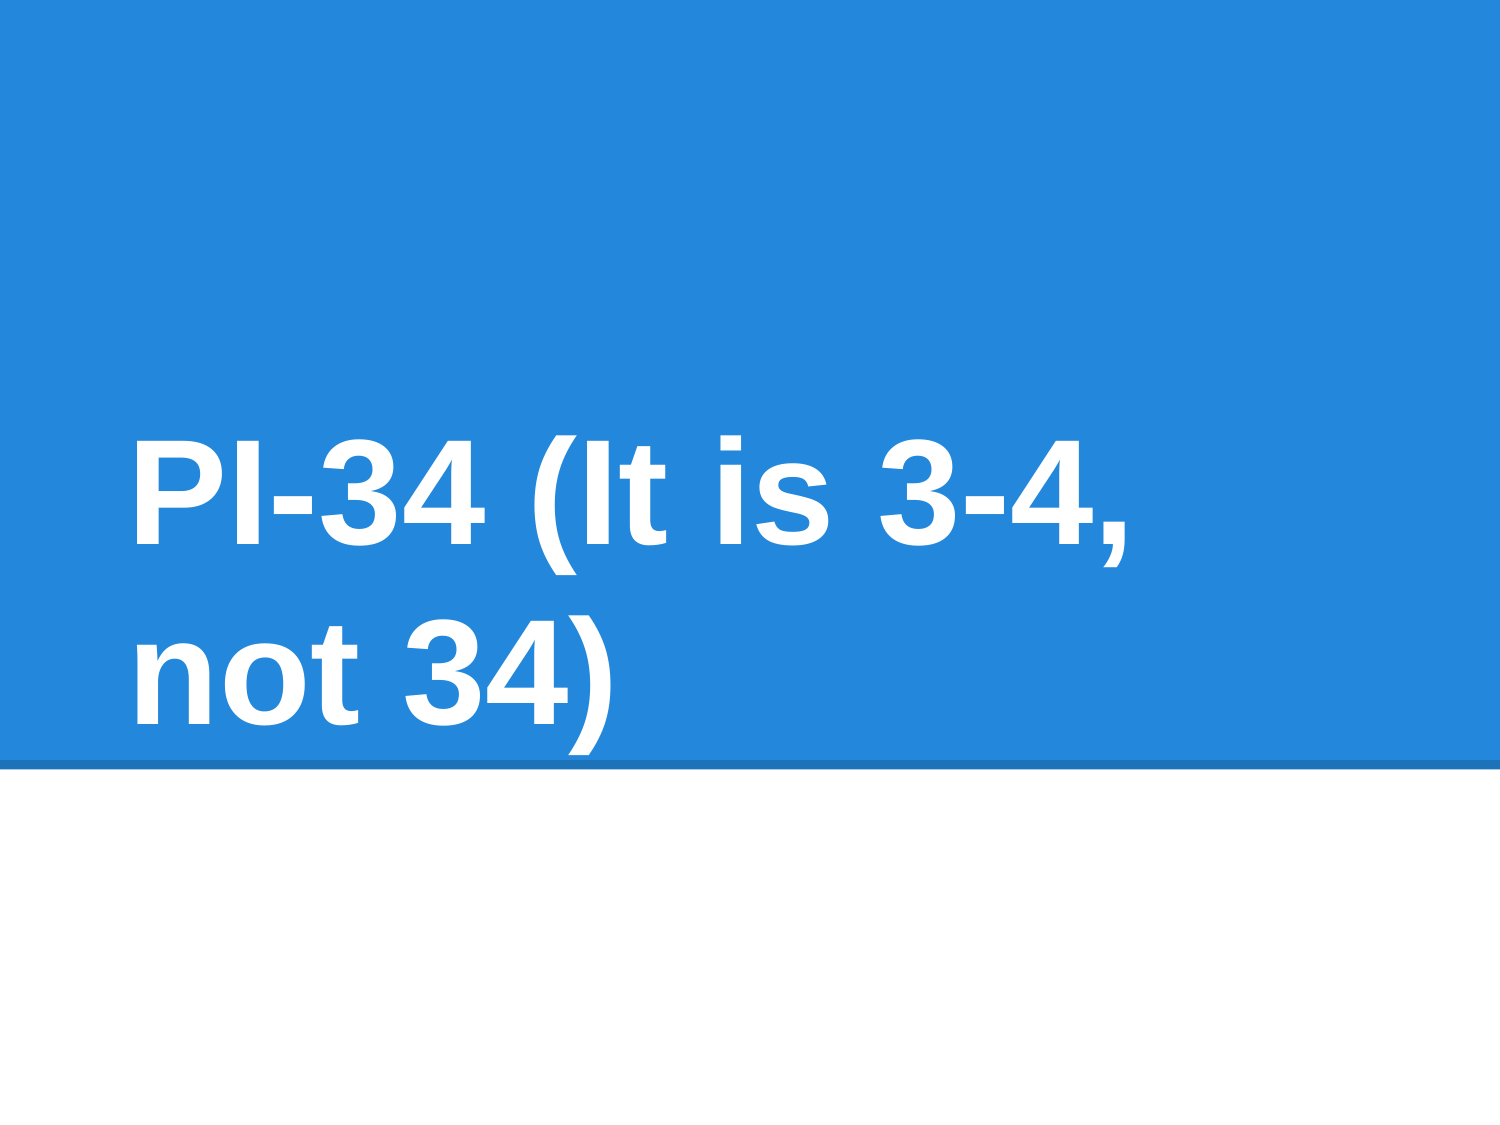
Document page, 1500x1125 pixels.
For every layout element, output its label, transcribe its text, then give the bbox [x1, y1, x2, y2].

title PI-34 (It is 3-4, not 34) [112, 408, 1388, 770]
